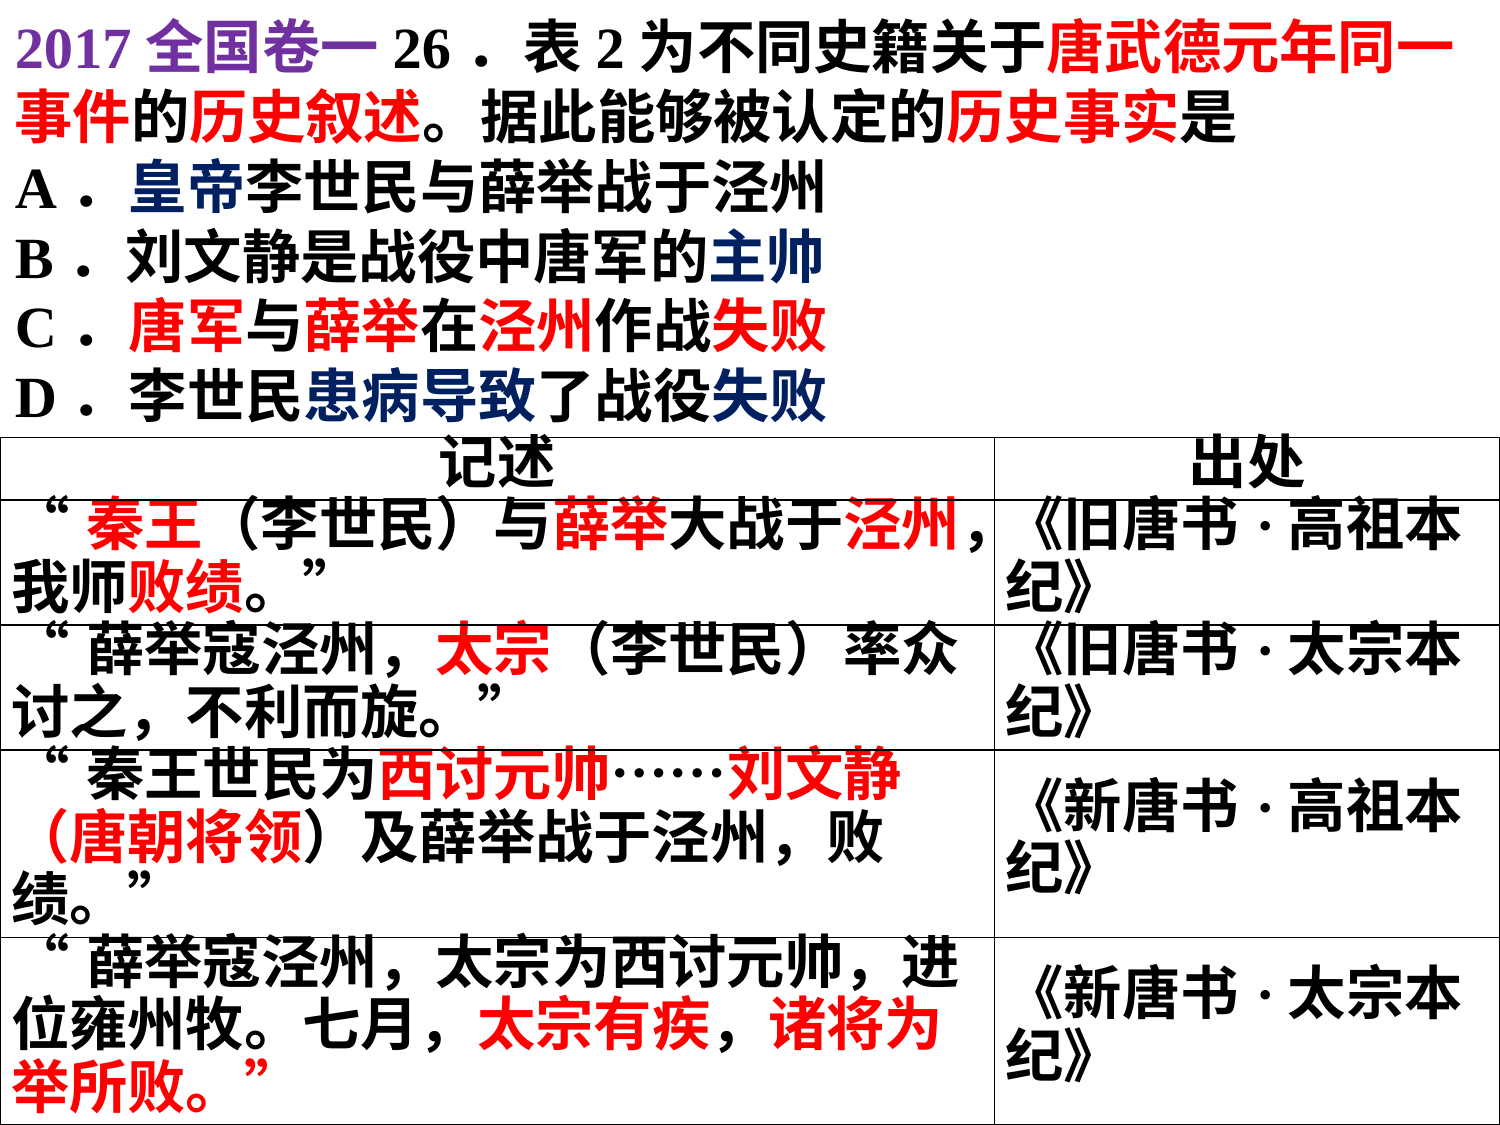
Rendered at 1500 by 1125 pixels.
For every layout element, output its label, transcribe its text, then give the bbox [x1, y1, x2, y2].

text_box 2017全国卷一26．表2为不同史籍关于唐武德元年同一事件的历史叙述。据此能够被认定的历史事实是 A．皇帝李世民与薛举战于泾州 B．刘文静是战役中唐军的主帅 C．唐军与薛举在泾州作战失败 D．李世民患病导致了战役失败 [0, 2, 1500, 437]
table_header 记述 [1, 438, 994, 499]
table_cell 《新唐书·太宗本纪》 [995, 938, 1499, 1124]
table_cell 《新唐书·高祖本纪》 [995, 751, 1499, 937]
table_header 出处 [995, 438, 1499, 499]
table_cell 《旧唐书·太宗本纪》 [995, 626, 1499, 749]
table_cell “薛举寇泾州，太宗为西讨元帅，进位雍州牧。七月，太宗有疾，诸将为举所败。” [1, 938, 994, 1124]
table_cell “秦王（李世民）与薛举大战于泾州，我师败绩。” [1, 501, 994, 624]
table_cell “秦王世民为西讨元帅……刘文静（唐朝将领）及薛举战于泾州，败绩。” [1, 751, 994, 937]
table_cell “薛举寇泾州，太宗（李世民）率众讨之，不利而旋。” [1, 626, 994, 749]
table_cell 《旧唐书·高祖本纪》 [995, 501, 1499, 624]
